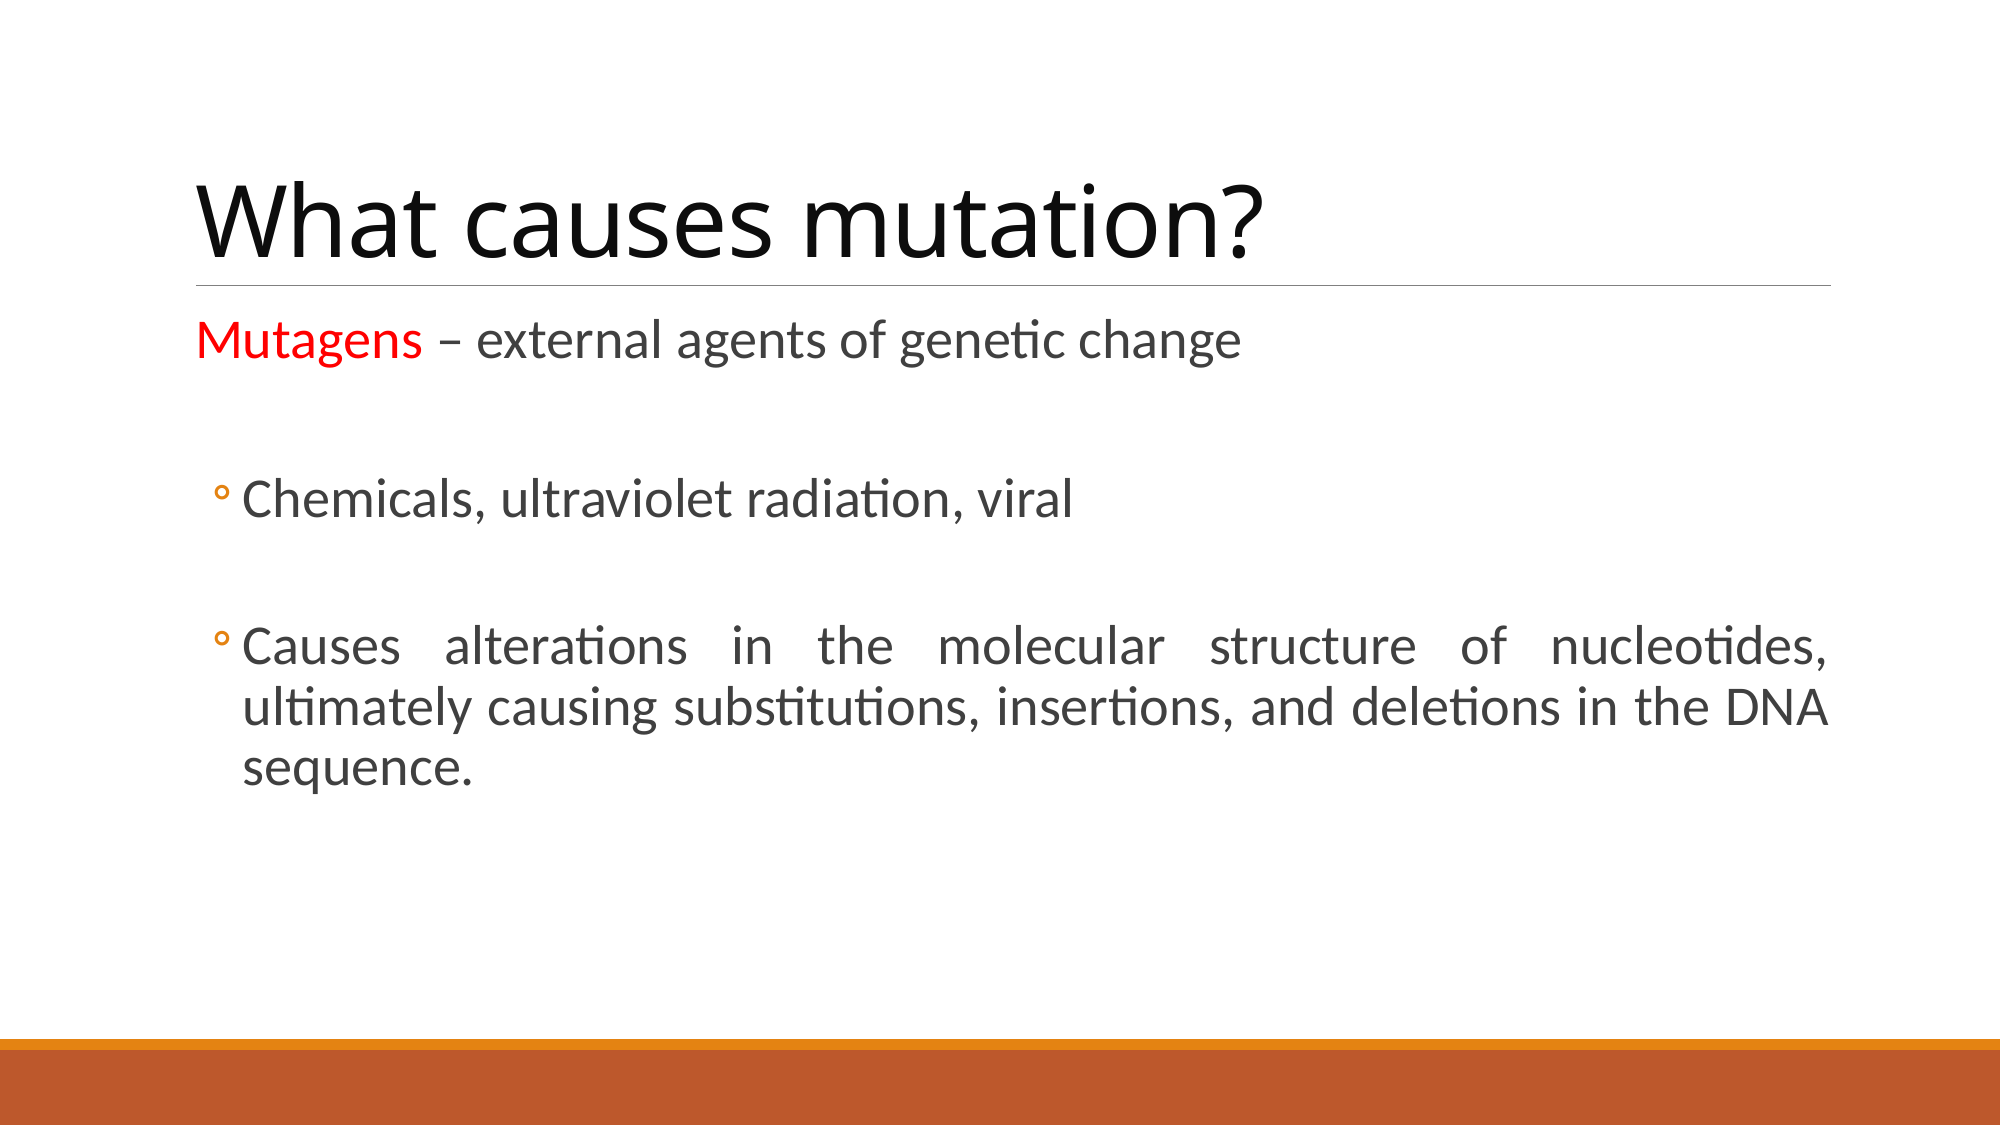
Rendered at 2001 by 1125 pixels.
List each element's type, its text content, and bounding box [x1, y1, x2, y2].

title What causes mutation? [180, 47, 1830, 285]
list Mutagens – external agents of genetic change Chemicals, ultraviolet radiation, viral Causes alterations in the molecular structure of nucleotides, ultimately causing substitutions, insertions, and deletions in the DNA sequence. [180, 302, 1830, 963]
